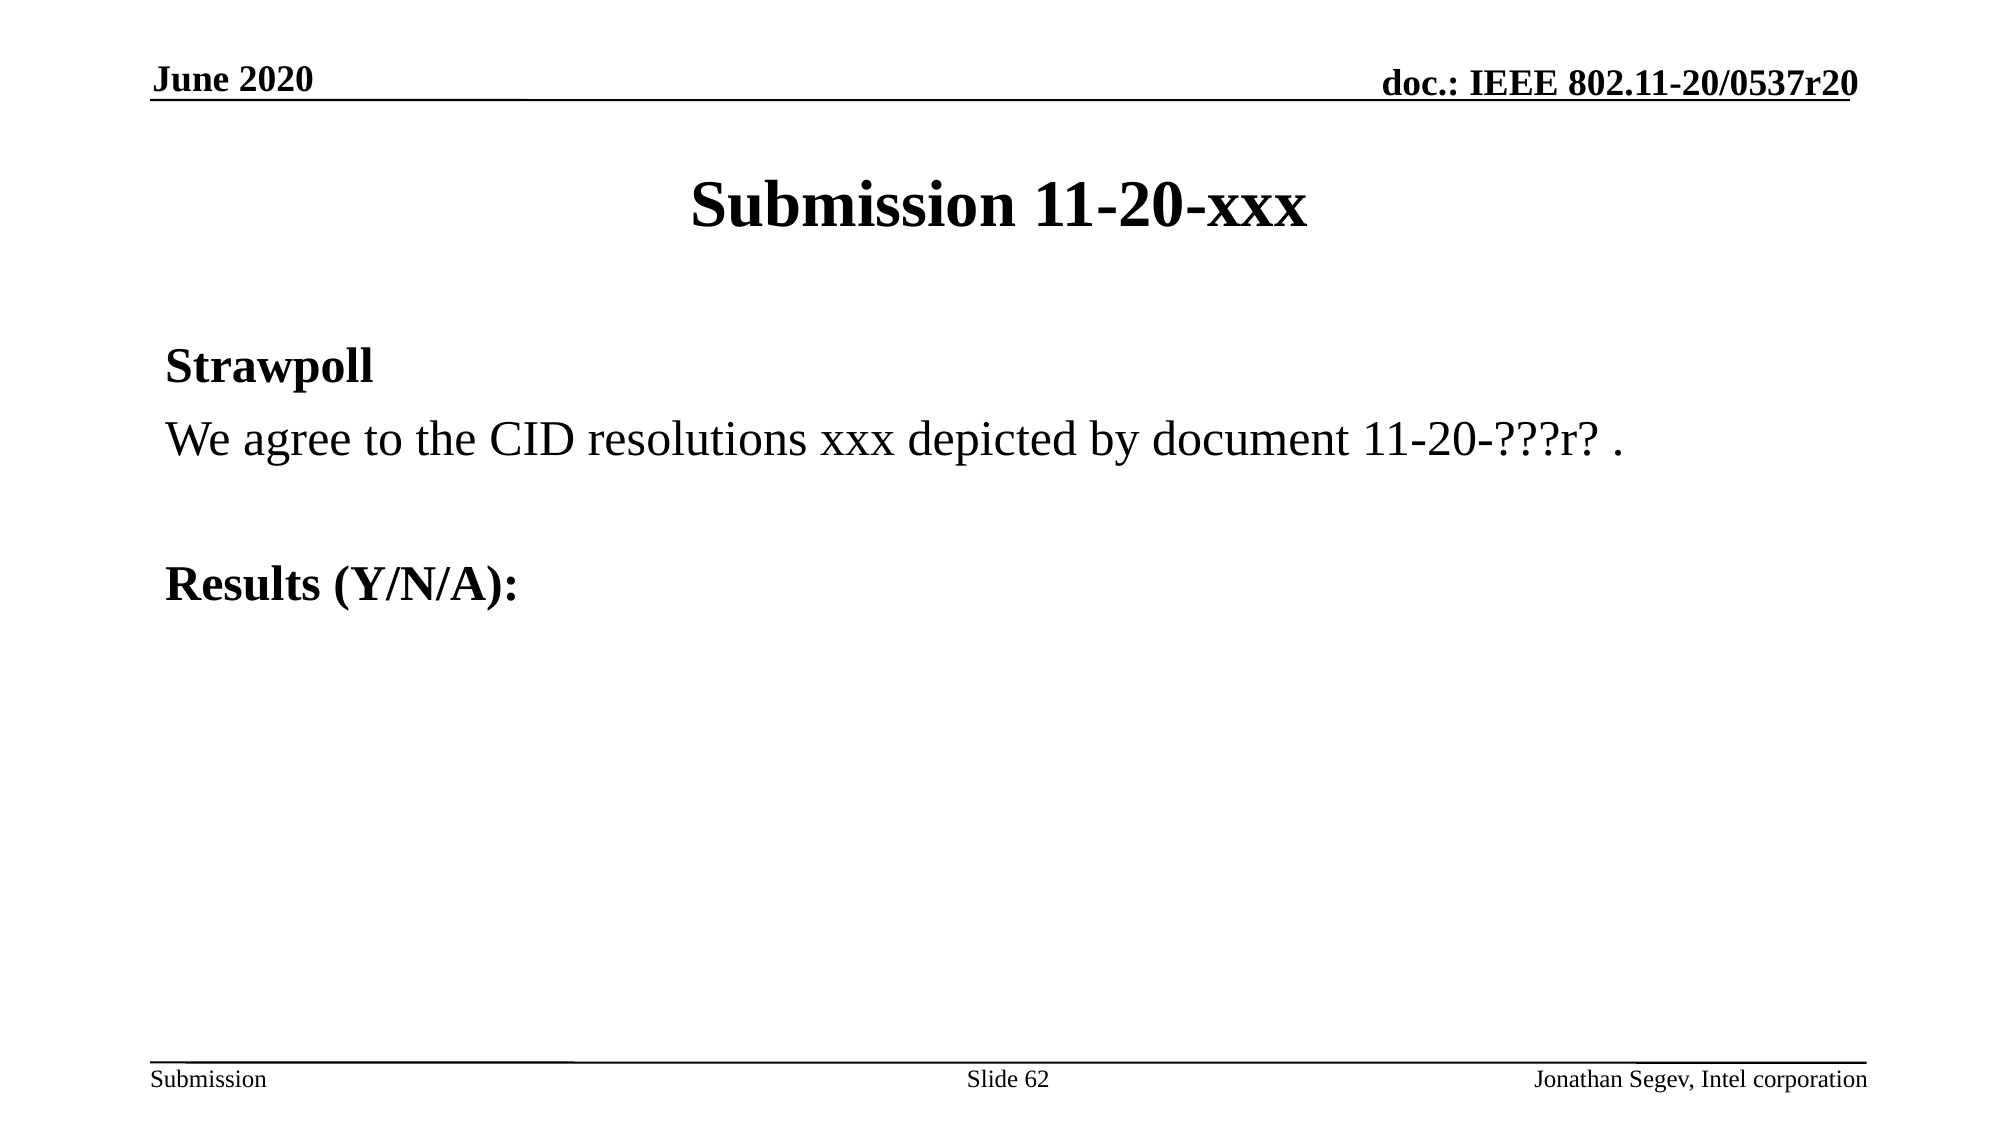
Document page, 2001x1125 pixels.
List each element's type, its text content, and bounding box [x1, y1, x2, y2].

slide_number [152, 54, 563, 100]
footer Jonathan Segev, Intel corporation [1171, 1061, 1869, 1093]
list Strawpoll We agree to the CID resolutions xxx depicted by document 11-20-???r? . Results (Y/N/A): [149, 324, 1850, 1000]
slide_number Slide 62 [950, 1061, 1067, 1123]
title Submission 11-20-xxx [149, 112, 1850, 288]
